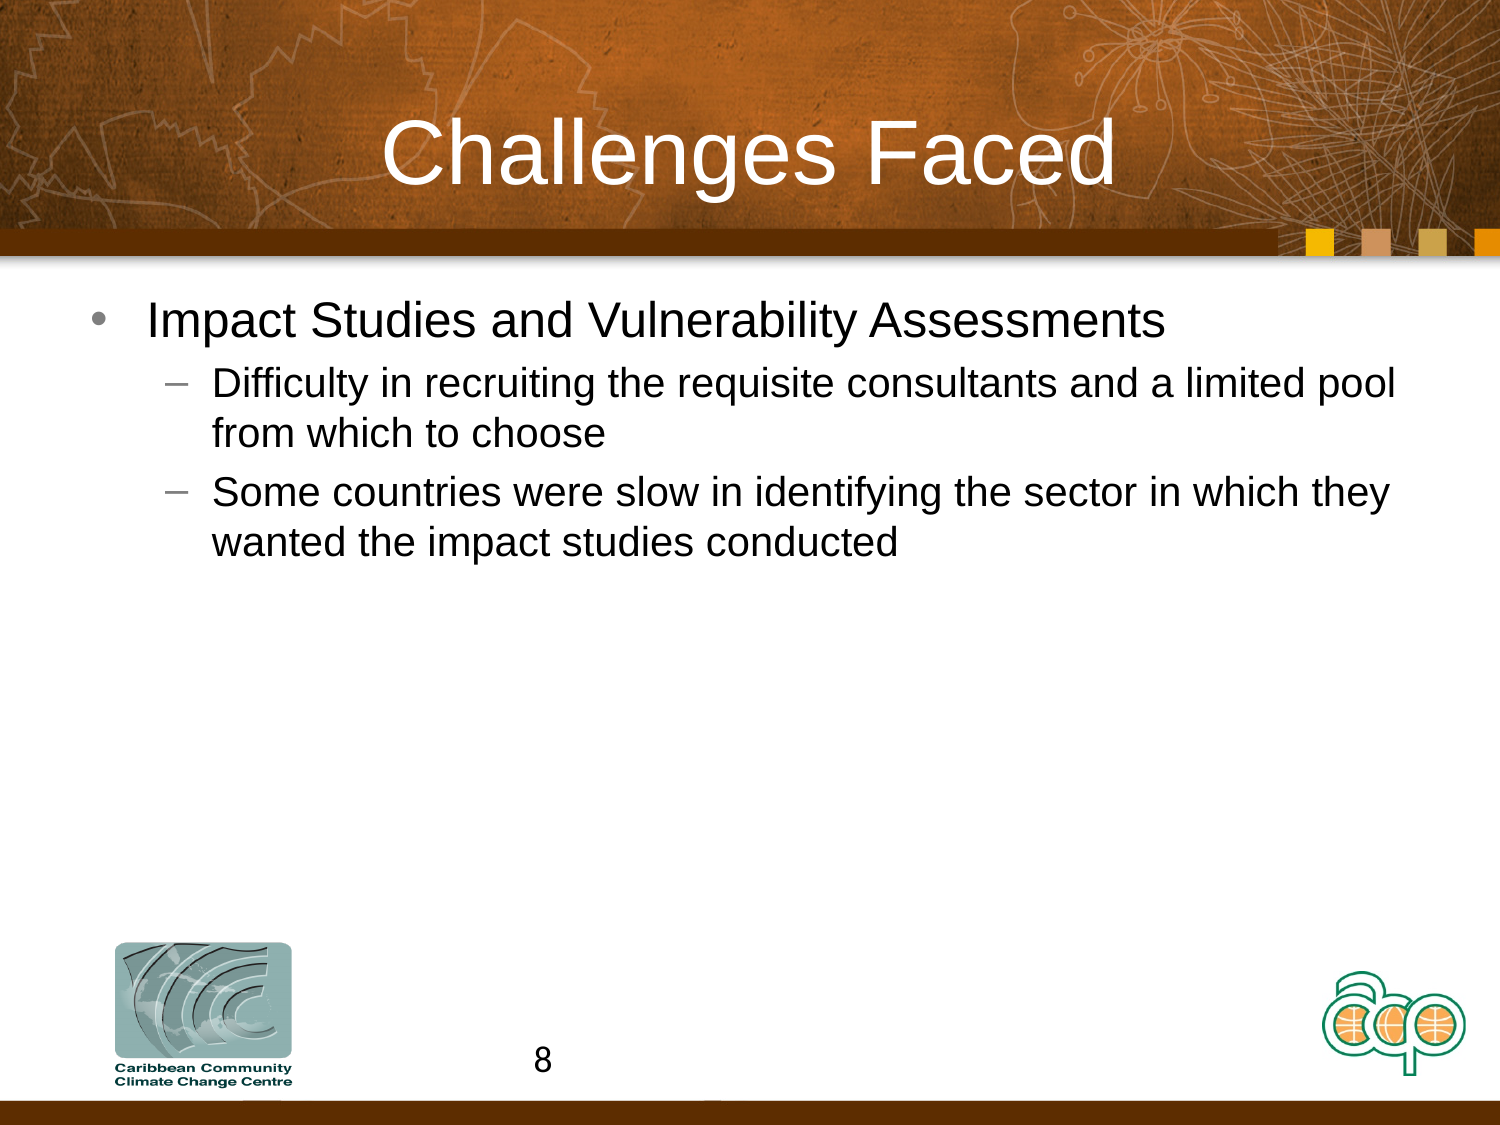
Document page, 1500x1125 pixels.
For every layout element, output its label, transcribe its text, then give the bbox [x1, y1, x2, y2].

slide_number 8 [518, 1027, 869, 1071]
picture [0, 0, 1500, 1125]
title Challenges Faced [74, 62, 1426, 234]
list Impact Studies and Vulnerability Assessments Difficulty in recruiting the requisite consultants and a limited pool from which to choose Some countries were slow in identifying the sector in which they wanted the impact studies conducted [74, 280, 1426, 936]
